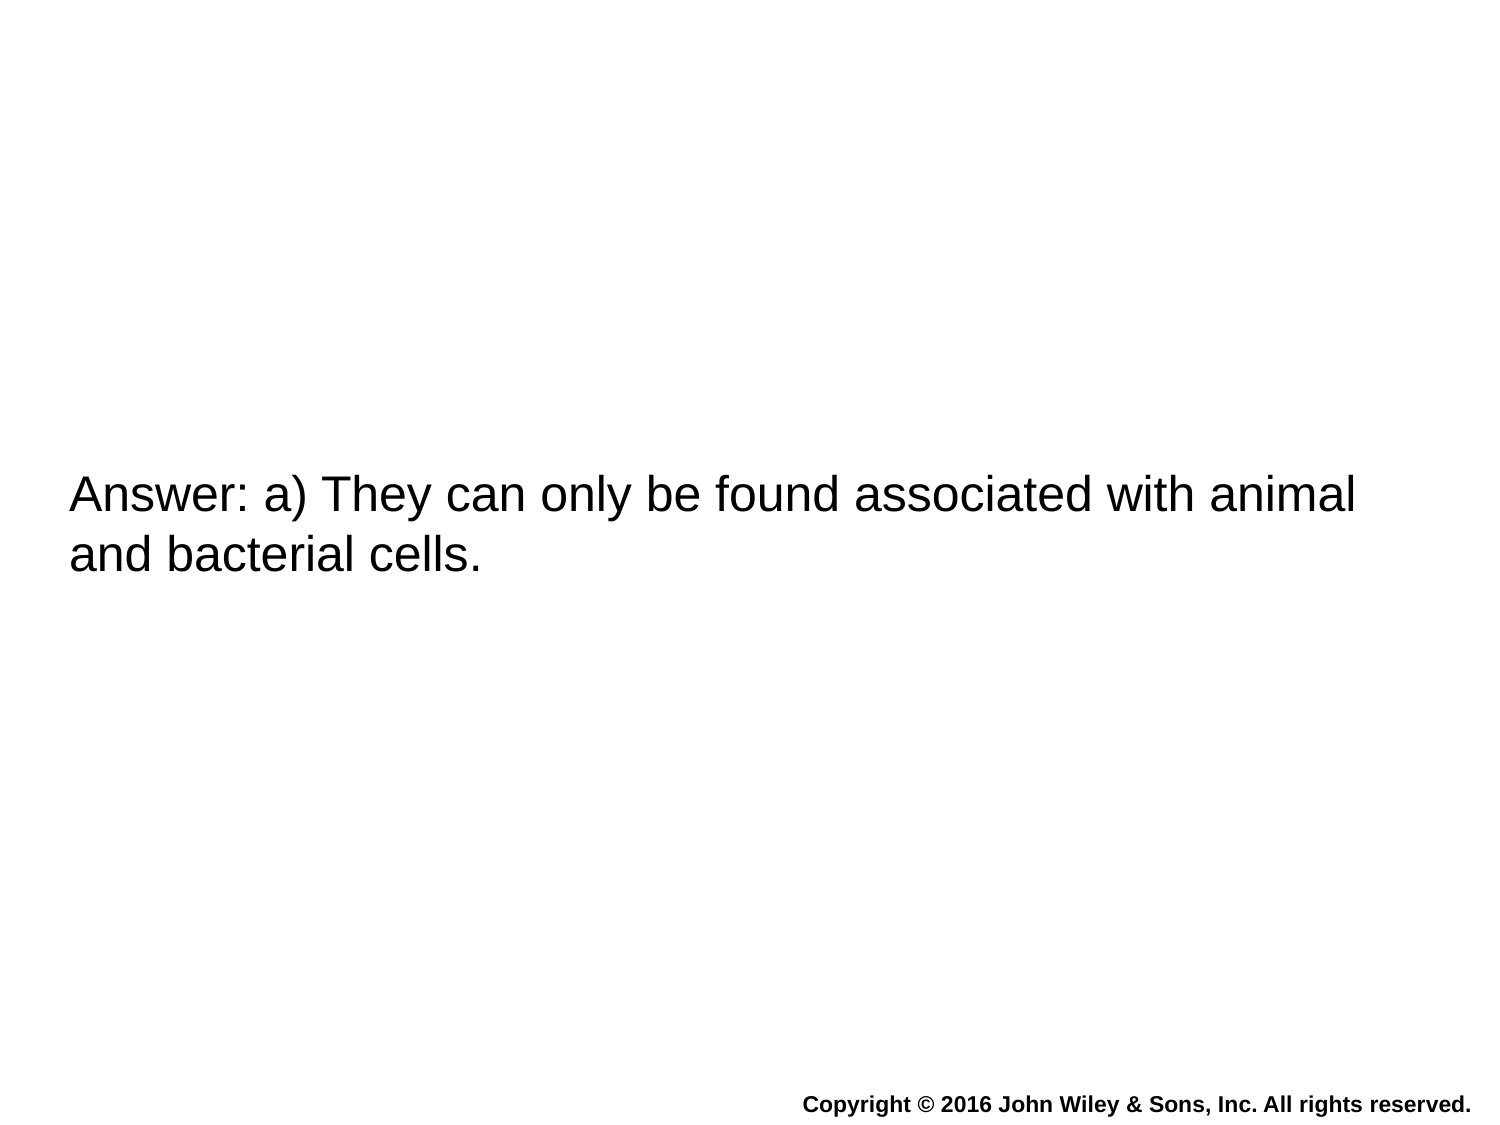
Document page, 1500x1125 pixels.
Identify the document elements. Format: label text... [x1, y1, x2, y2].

text_box Copyright © 2016 John Wiley & Sons, Inc. All rights reserved. [512, 1065, 1488, 1125]
text_box Answer: a) They can only be found associated with animal and bacterial cells. [54, 453, 1466, 589]
